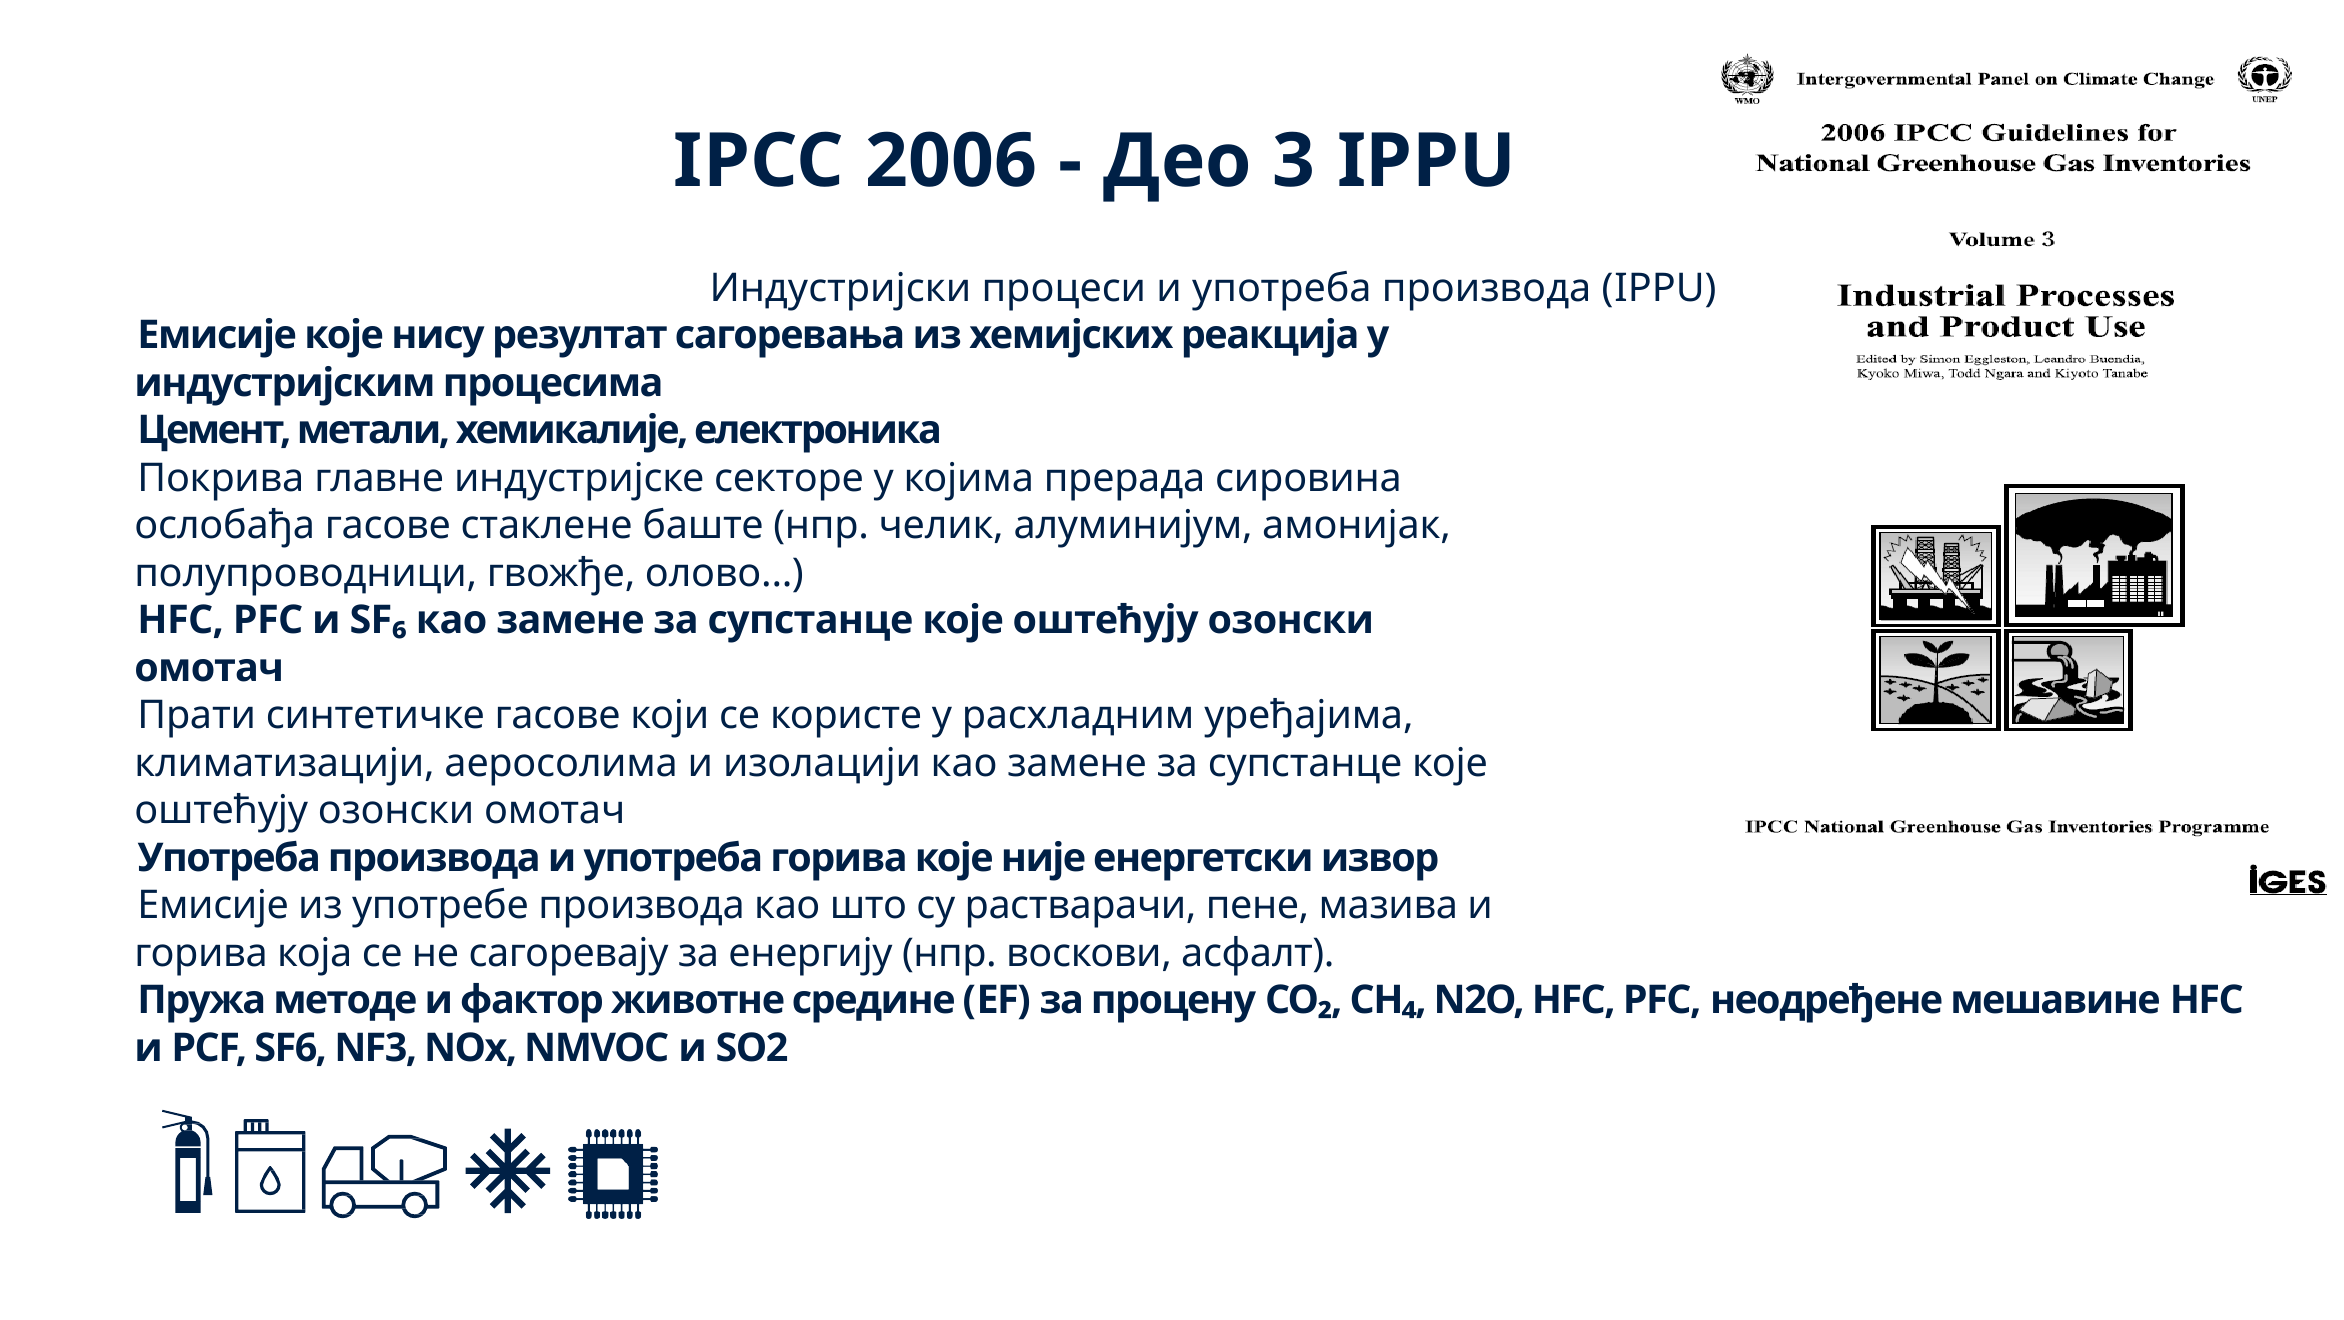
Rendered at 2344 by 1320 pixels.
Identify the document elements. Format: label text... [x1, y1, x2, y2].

text_box [235, 1119, 306, 1213]
text_box [175, 1148, 201, 1213]
text_box [465, 1128, 551, 1214]
text_box Индустријски процеси и употреба производа (IPPU) Емисије које нису резултат сагоревања из хемијских реакција у индустријским процесима Цемент, метали, хемикалије, електроника Покрива главне индустријске секторе у којима прерада сировина ослобађа гасове стаклене баште (нпр. челик, алуминијум, амонијак, полупроводници, гвожђе, олово...) HFC, PFC и SF₆ као замене за супстанце које оштећују озонски омотач Прати синтетичке гасове који се користе у расхладним уређајима, климатизацији, аеросолима и изолацији као замене за супстанце које оштећују озонски омотач Употреба производа и употреба горива које није енергетски извор Емисије из употребе производа као што су растварачи, пене, мазива и горива која се не сагоревају за енергију (нпр. воскови, асфалт). Пружа методе и фактор животне средине (EF) за процену CO₂, CH₄, N2O, HFC, PFC, неодређене мешавине HFC и PCF, SF6, NF3, NOx, NMVOC и SO2 [134, 259, 2281, 1070]
title IPCC 2006 - Део 3 IPPU [671, 109, 1716, 259]
text_box [321, 1134, 447, 1219]
picture [1721, 53, 2327, 895]
picture [568, 1128, 658, 1219]
text_box [162, 1109, 213, 1196]
